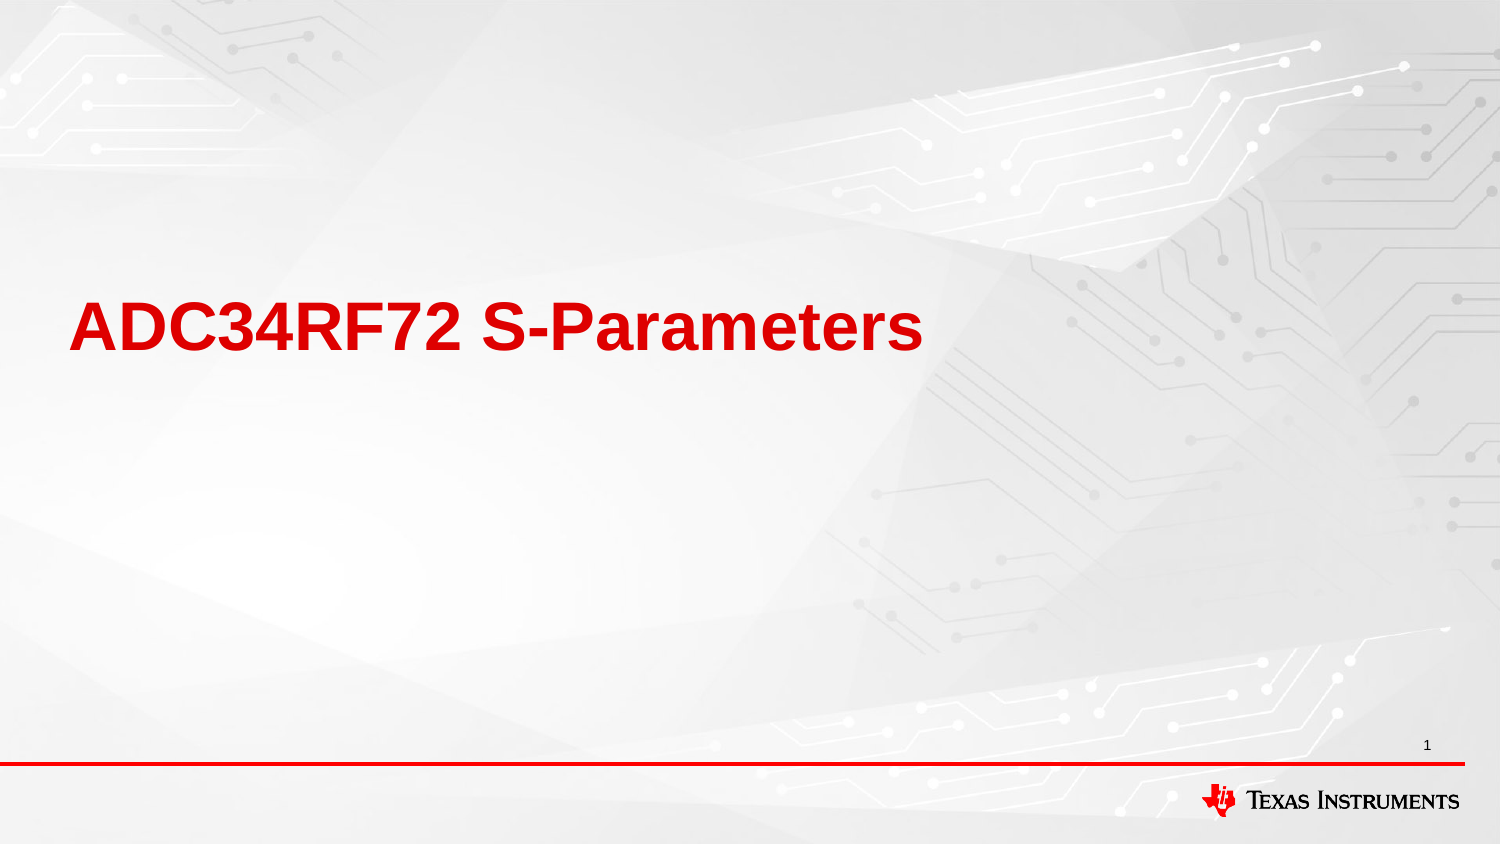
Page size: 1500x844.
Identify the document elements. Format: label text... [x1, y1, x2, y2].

title ADC34RF72 S-Parameters [56, 238, 1444, 421]
picture [0, 0, 1500, 844]
slide_number 1 [1093, 729, 1444, 756]
